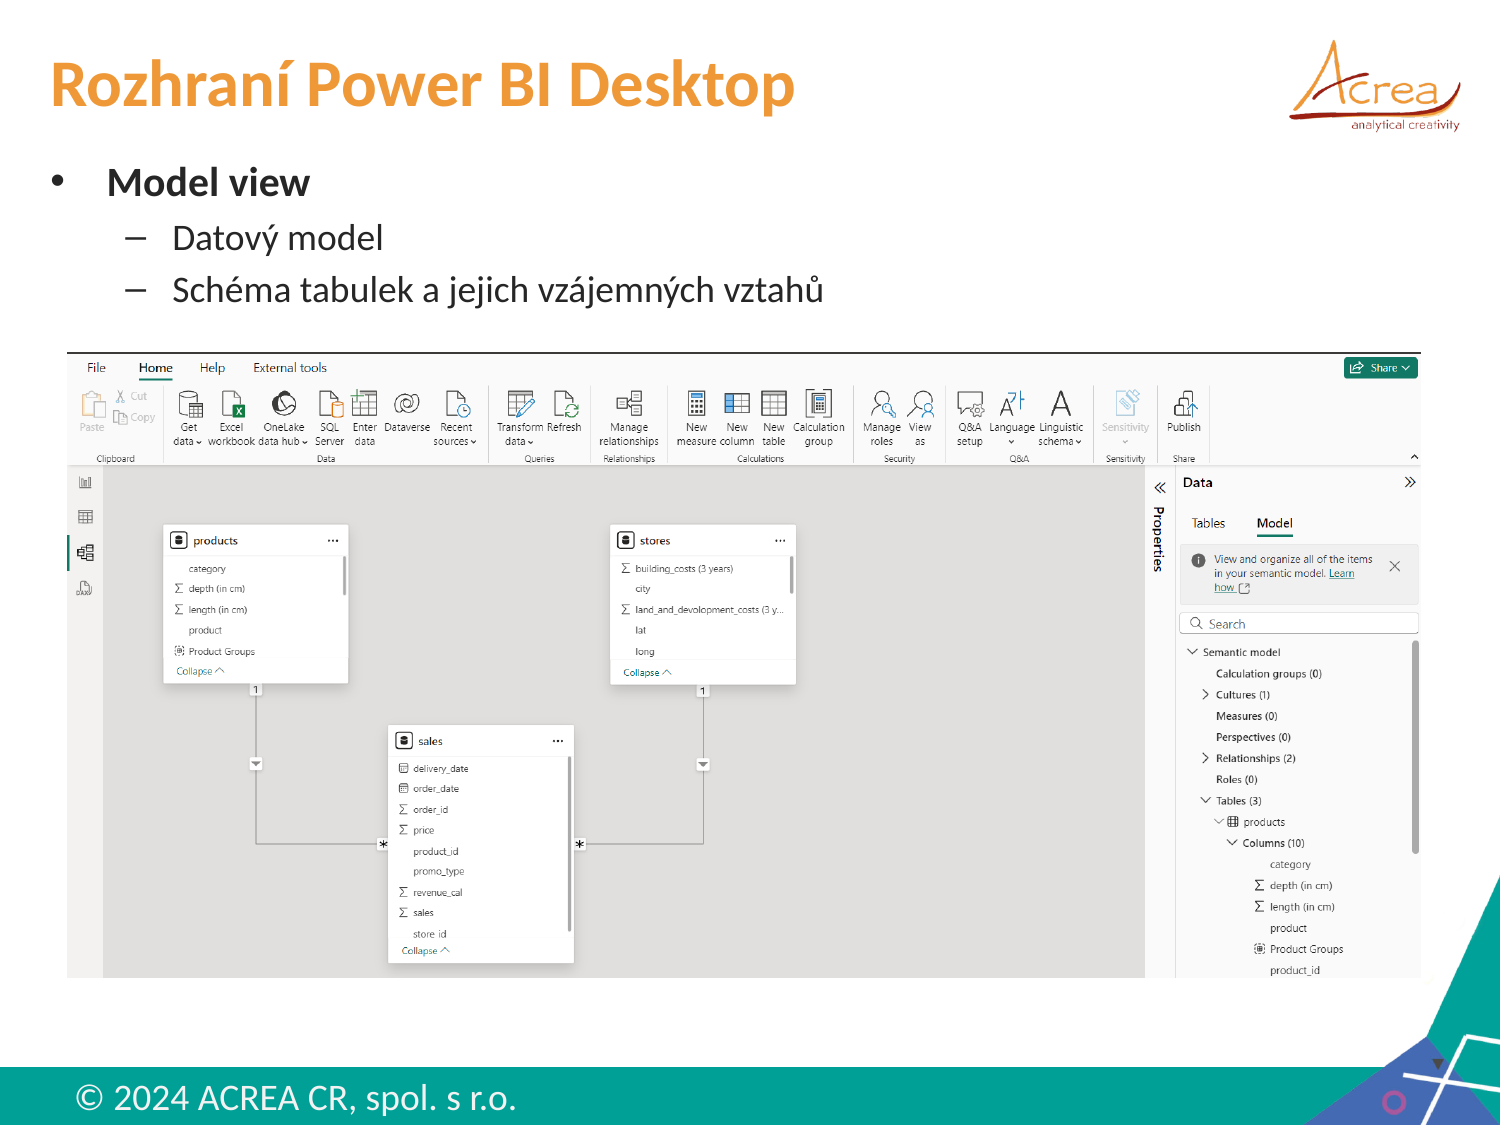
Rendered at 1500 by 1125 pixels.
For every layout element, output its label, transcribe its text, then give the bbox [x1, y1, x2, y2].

picture [67, 352, 1421, 978]
picture [1249, 10, 1500, 161]
title Rozhraní Power BI Desktop [35, 35, 1276, 124]
picture [1280, 853, 1500, 1125]
list Model view Datový model Schéma tabulek a jejich vzájemných vztahů [35, 147, 1453, 1010]
